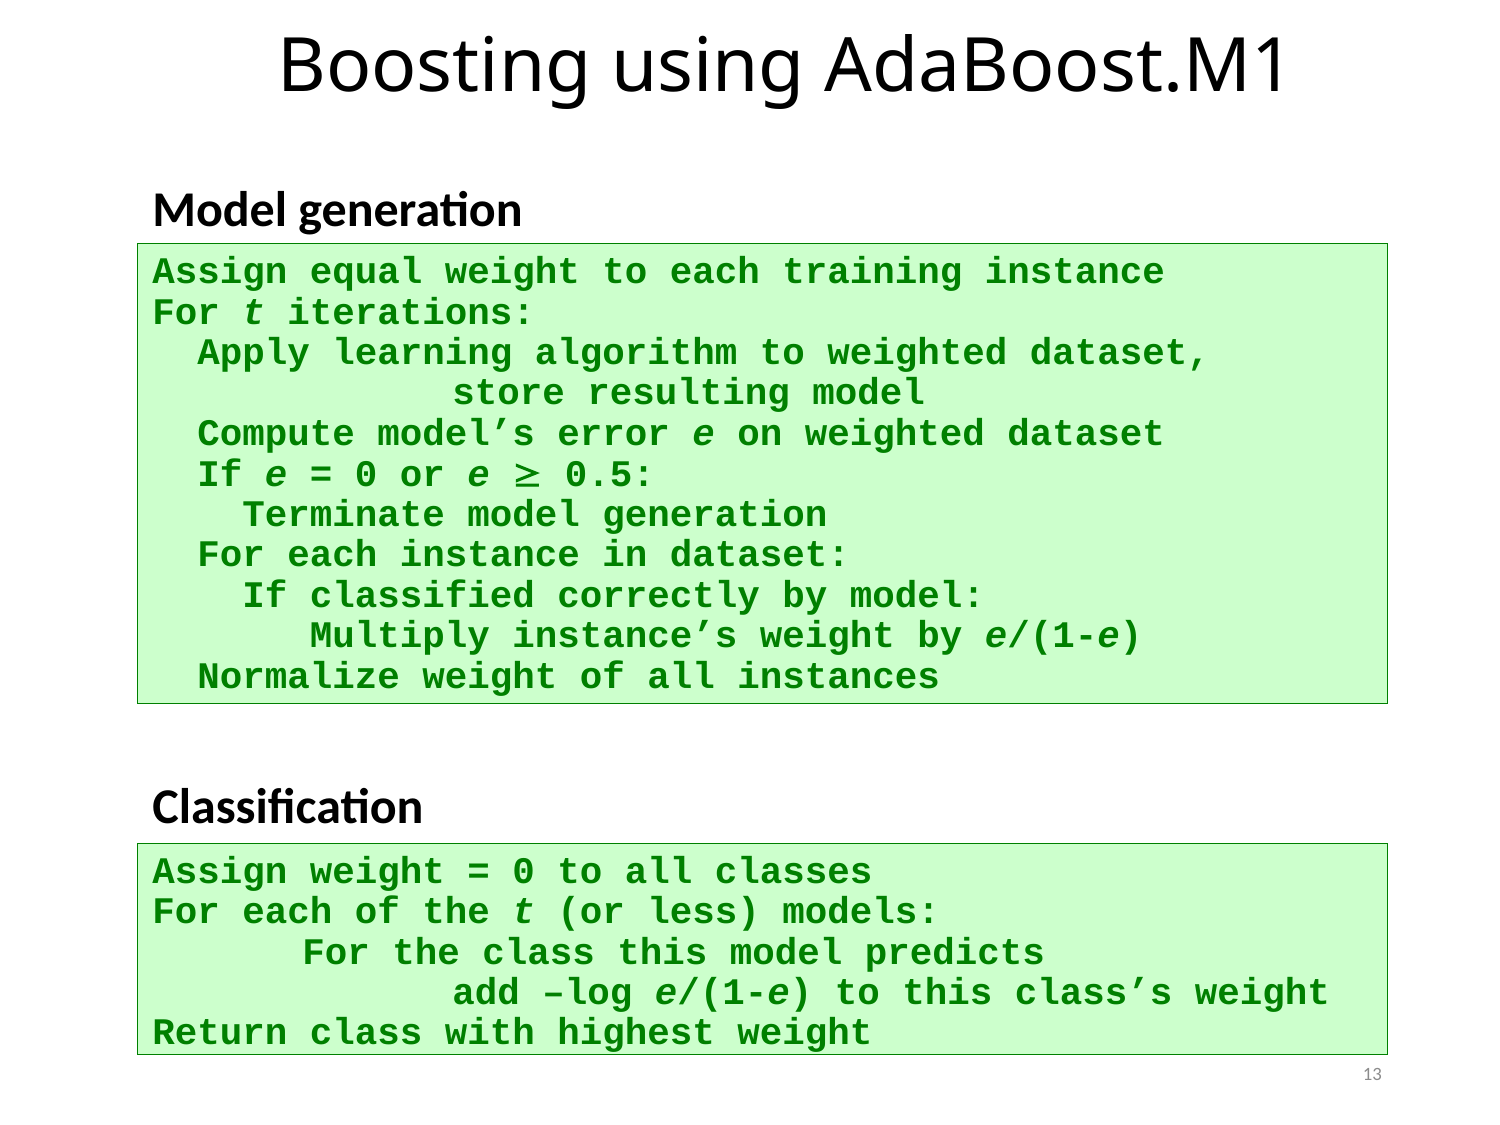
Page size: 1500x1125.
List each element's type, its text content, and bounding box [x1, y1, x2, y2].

slide_number 13 [1059, 1042, 1397, 1103]
text_box Classification [137, 766, 1326, 843]
title Boosting using AdaBoost.M1 [262, 0, 1500, 148]
text_box Assign equal weight to each training instance For t iterations: Apply learning algorithm to weighted dataset, store resulting model Compute model’s error e on weighted dataset If e = 0 or e  0.5: Terminate model generation For each instance in dataset: If classified correctly by model: Multiply instance’s weight by e/(1-e) Normalize weight of all instances [137, 243, 1388, 704]
text_box Assign weight = 0 to all classes For each of the t (or less) models: For the class this model predicts add –log e/(1-e) to this class’s weight Return class with highest weight [137, 843, 1388, 1055]
text_box Model generation [137, 169, 1326, 259]
